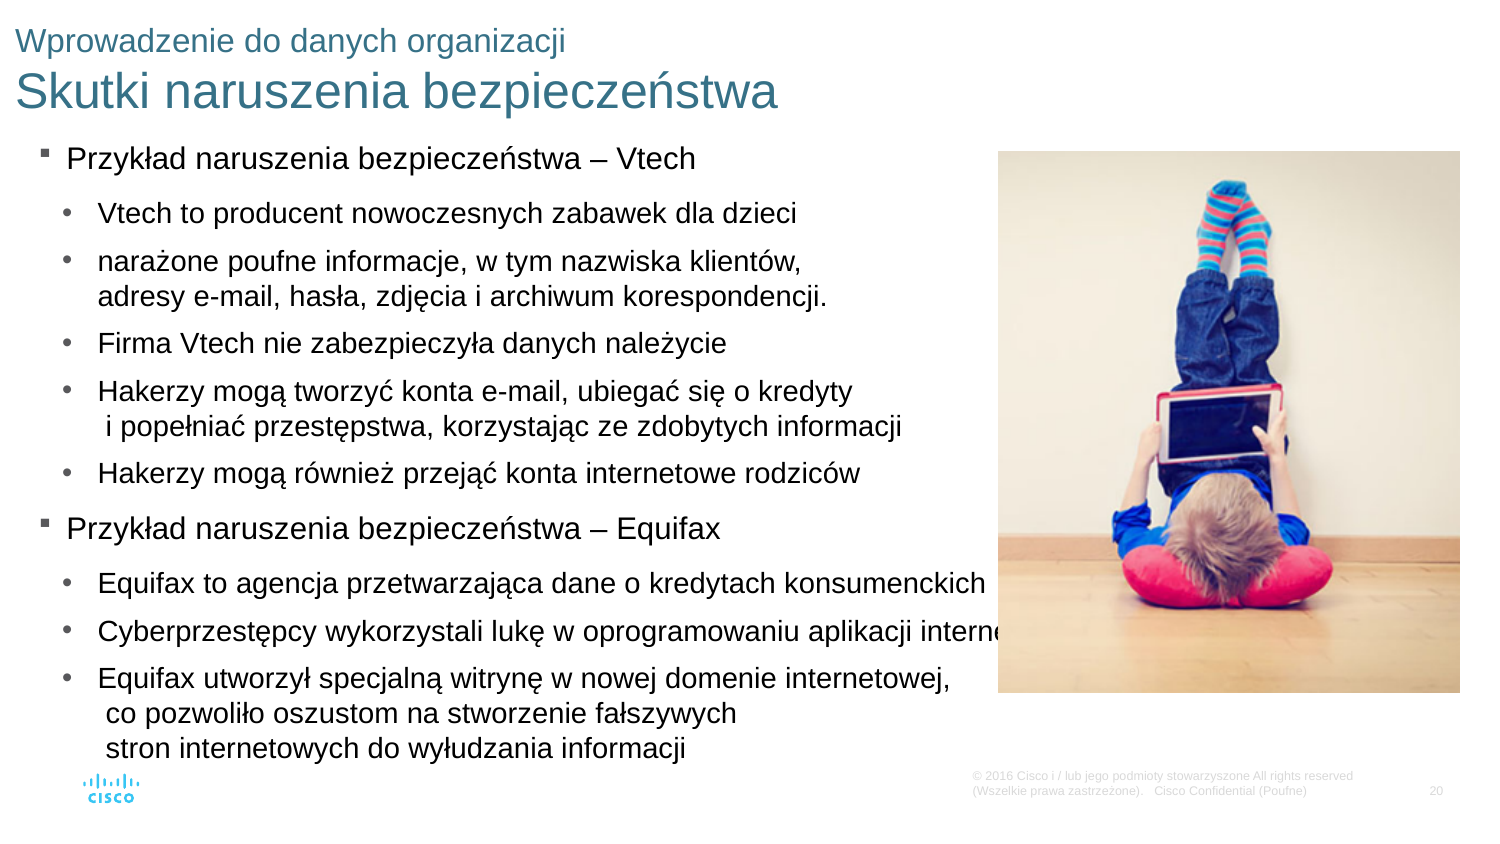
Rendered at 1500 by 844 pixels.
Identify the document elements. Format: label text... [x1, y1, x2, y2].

picture [998, 151, 1460, 693]
list Przykład naruszenia bezpieczeństwa – Vtech Vtech to producent nowoczesnych zabawek dla dzieci narażone poufne informacje, w tym nazwiska klientów, adresy e-mail, hasła, zdjęcia i archiwum korespondencji. Firma Vtech nie zabezpieczyła danych należycie Hakerzy mogą tworzyć konta e-mail, ubiegać się o kredyty i popełniać przestępstwa, korzystając ze zdobytych informacji Hakerzy mogą również przejąć konta internetowe rodziców Przykład naruszenia bezpieczeństwa – Equifax Equifax to agencja przetwarzająca dane o kredytach konsumenckich Cyberprzestępcy wykorzystali lukę w oprogramowaniu aplikacji internetowej. Equifax utworzył specjalną witrynę w nowej domenie internetowej, co pozwoliło oszustom na stworzenie fałszywych stron internetowych do wyłudzania informacji [23, 131, 1476, 813]
title Wprowadzenie do danych organizacji Skutki naruszenia bezpieczeństwa [0, 6, 1500, 131]
